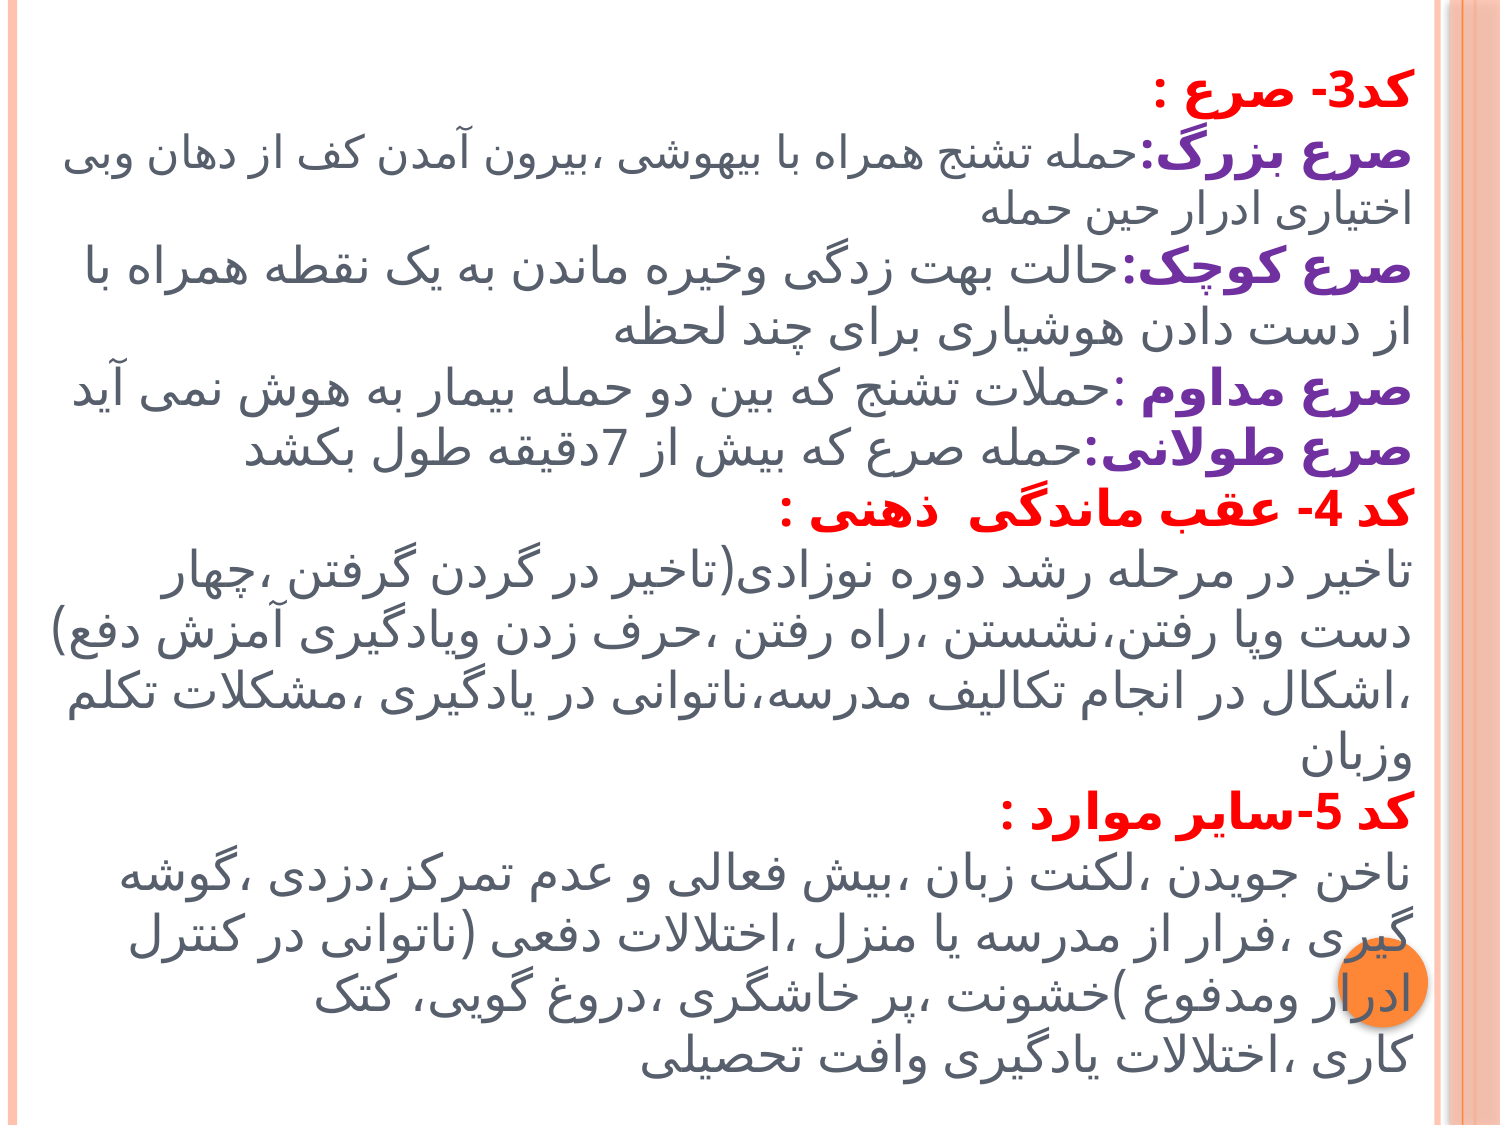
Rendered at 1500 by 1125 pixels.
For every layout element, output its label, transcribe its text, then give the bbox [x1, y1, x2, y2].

title کد3- صرع : صرع بزرگ:حمله تشنج همراه با بیهوشی ،بیرون آمدن کف از دهان وبی اختیاری ادرار حین حمله صرع کوچک:حالت بهت زدگی وخیره ماندن به یک نقطه همراه با از دست دادن هوشیاری برای چند لحظه صرع مداوم :حملات تشنج که بین دو حمله بیمار به هوش نمی آید صرع طولانی:حمله صرع که بیش از 7دقیقه طول بکشد کد 4- عقب ماندگی ذهنی : تاخیر در مرحله رشد دوره نوزادی(تاخیر در گردن گرفتن ،چهار دست وپا رفتن،نشستن ،راه رفتن ،حرف زدن ویادگیری آمزش دفع) ،اشکال در انجام تکالیف مدرسه،ناتوانی در یادگیری ،مشکلات تکلم وزبان کد 5-سایر موارد : ناخن جویدن ،لکنت زبان ،بیش فعالی و عدم تمرکز،دزدی ،گوشه گیری ،فرار از مدرسه یا منزل ،اختلالات دفعی (ناتوانی در کنترل ادرار ومدفوع )خشونت ،پر خاشگری ،دروغ گویی، کتک کاری ،اختلالات یادگیری وافت تحصیلی [35, 0, 1430, 1090]
